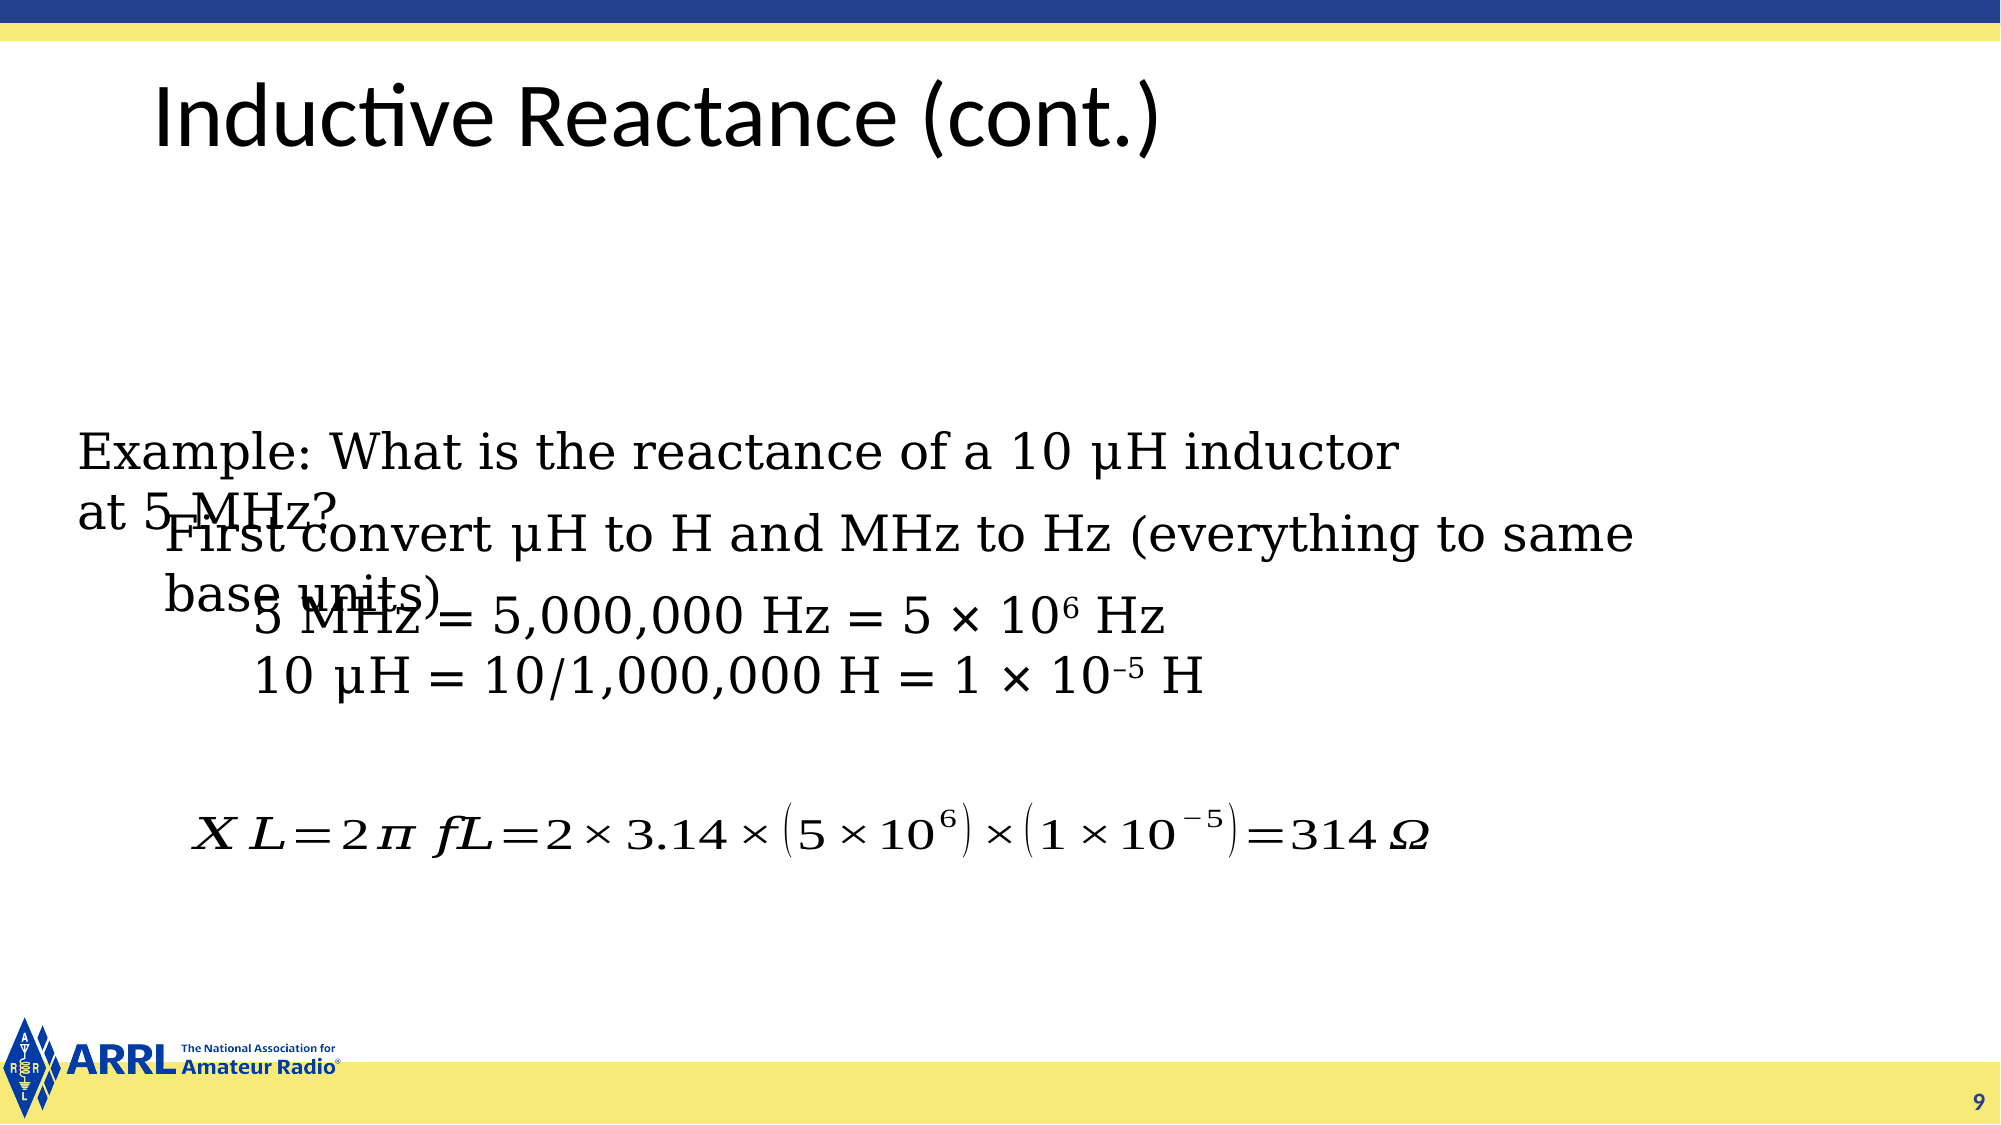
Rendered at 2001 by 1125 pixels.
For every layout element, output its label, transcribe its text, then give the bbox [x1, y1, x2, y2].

text_box Example: What is the reactance of a 10 μH inductor at 5 MHz? [62, 412, 1450, 548]
title Inductive Reactance (cont.) [137, 59, 1863, 278]
text_box First convert μH to H and MHz to Hz (everything to same base units) [149, 494, 1725, 629]
text_box 5 MHz = 5,000,000 Hz = 5 × 106 Hz 10 μH = 10/1,000,000 H = 1 × 10–5 H [237, 576, 1700, 711]
picture [1, 1015, 342, 1121]
